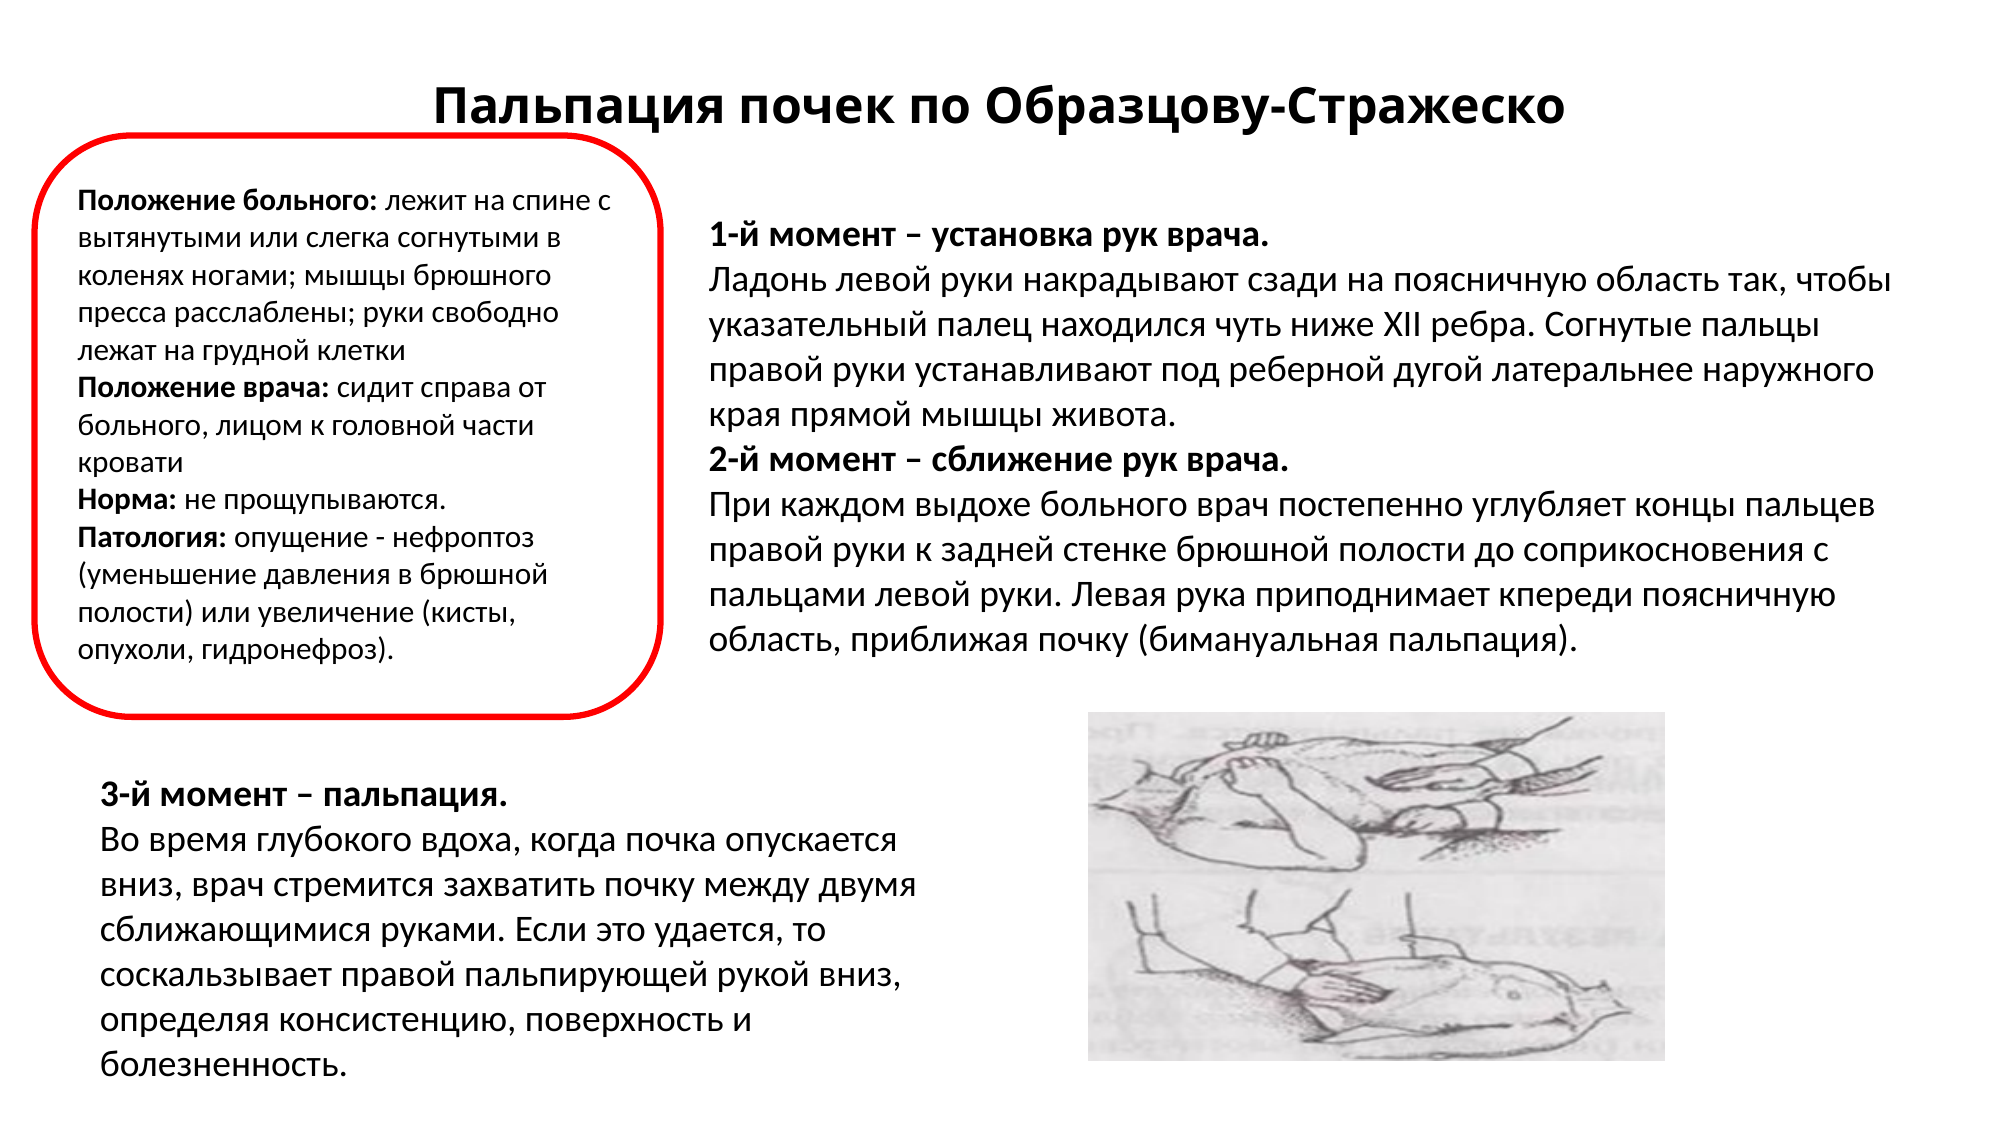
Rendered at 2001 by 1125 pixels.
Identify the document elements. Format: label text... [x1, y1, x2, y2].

text_box 3-й момент – пальпация. Во время глубокого вдоха, когда почка опускается вниз, врач стремится захватить почку между двумя сближающимися руками. Если это удается, то соскальзывает правой пальпирующей рукой вниз, определяя консистенцию, поверхность и болезненность. [85, 761, 1003, 1125]
text_box 1-й момент – установка рук врача. Ладонь левой руки накрадывают сзади на поясничную область так, чтобы указательный палец находился чуть ниже XII ребра. Согнутые пальцы правой руки устанавливают под реберной дугой латеральнее наружного края прямой мышцы живота. 2-й момент – сближение рук врача. При каждом выдохе больного врач постепенно углубляет концы пальцев правой руки к задней стенке брюшной полости до соприкосновения с пальцами левой руки. Левая рука приподнимает кпереди поясничную область, приближая почку (бимануальная пальпация). [693, 201, 1926, 712]
text_box Положение больного: лежит на спине с вытянутыми или слегка согнутыми в коленях ногами; мышцы брюшного пресса расслаблены; руки свободно лежат на грудной клетки Положение врача: сидит справа от больного, лицом к головной части кровати Норма: не прощупываются. Патология: опущение - нефроптоз (уменьшение давления в брюшной полости) или увеличение (кисты, опухоли, гидронефроз). [33, 134, 662, 718]
title Пальпация почек по Образцову-Стражеско [137, 59, 1863, 156]
picture [1088, 712, 1665, 1061]
